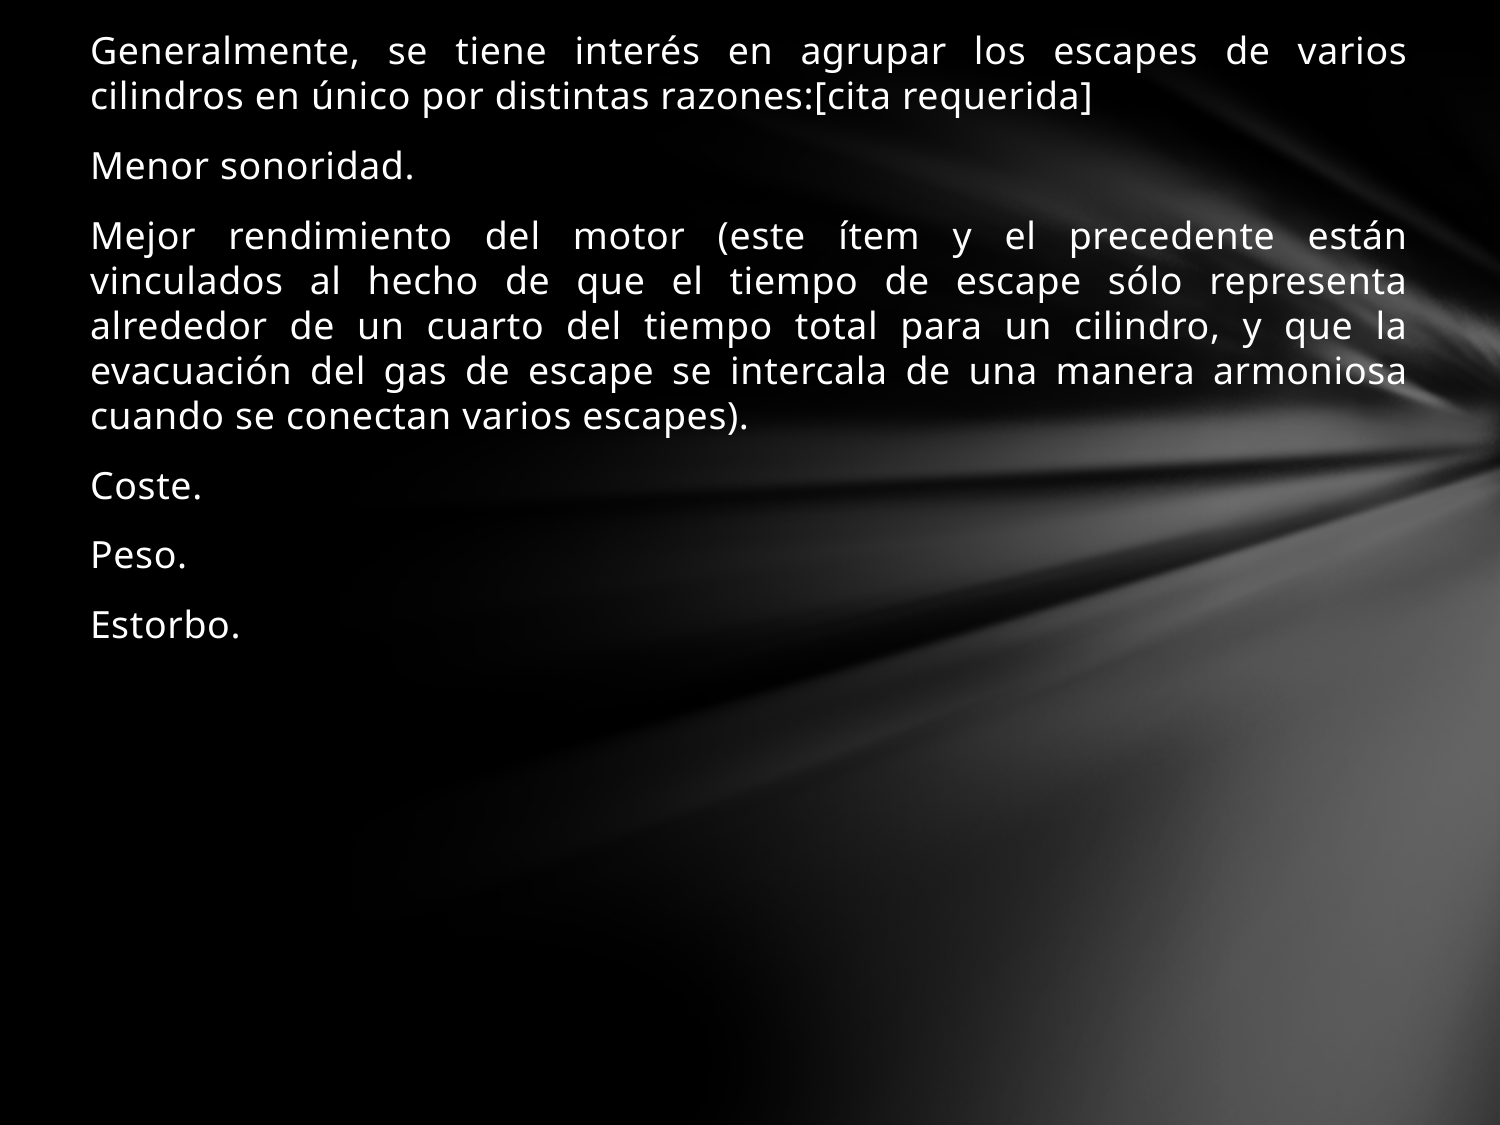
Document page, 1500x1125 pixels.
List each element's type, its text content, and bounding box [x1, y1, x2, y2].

list Generalmente, se tiene interés en agrupar los escapes de varios cilindros en único por distintas razones:[cita requerida] Menor sonoridad. Mejor rendimiento del motor (este ítem y el precedente están vinculados al hecho de que el tiempo de escape sólo representa alrededor de un cuarto del tiempo total para un cilindro, y que la evacuación del gas de escape se intercala de una manera armoniosa cuando se conectan varios escapes). Coste. Peso. Estorbo. [75, 19, 1425, 1005]
